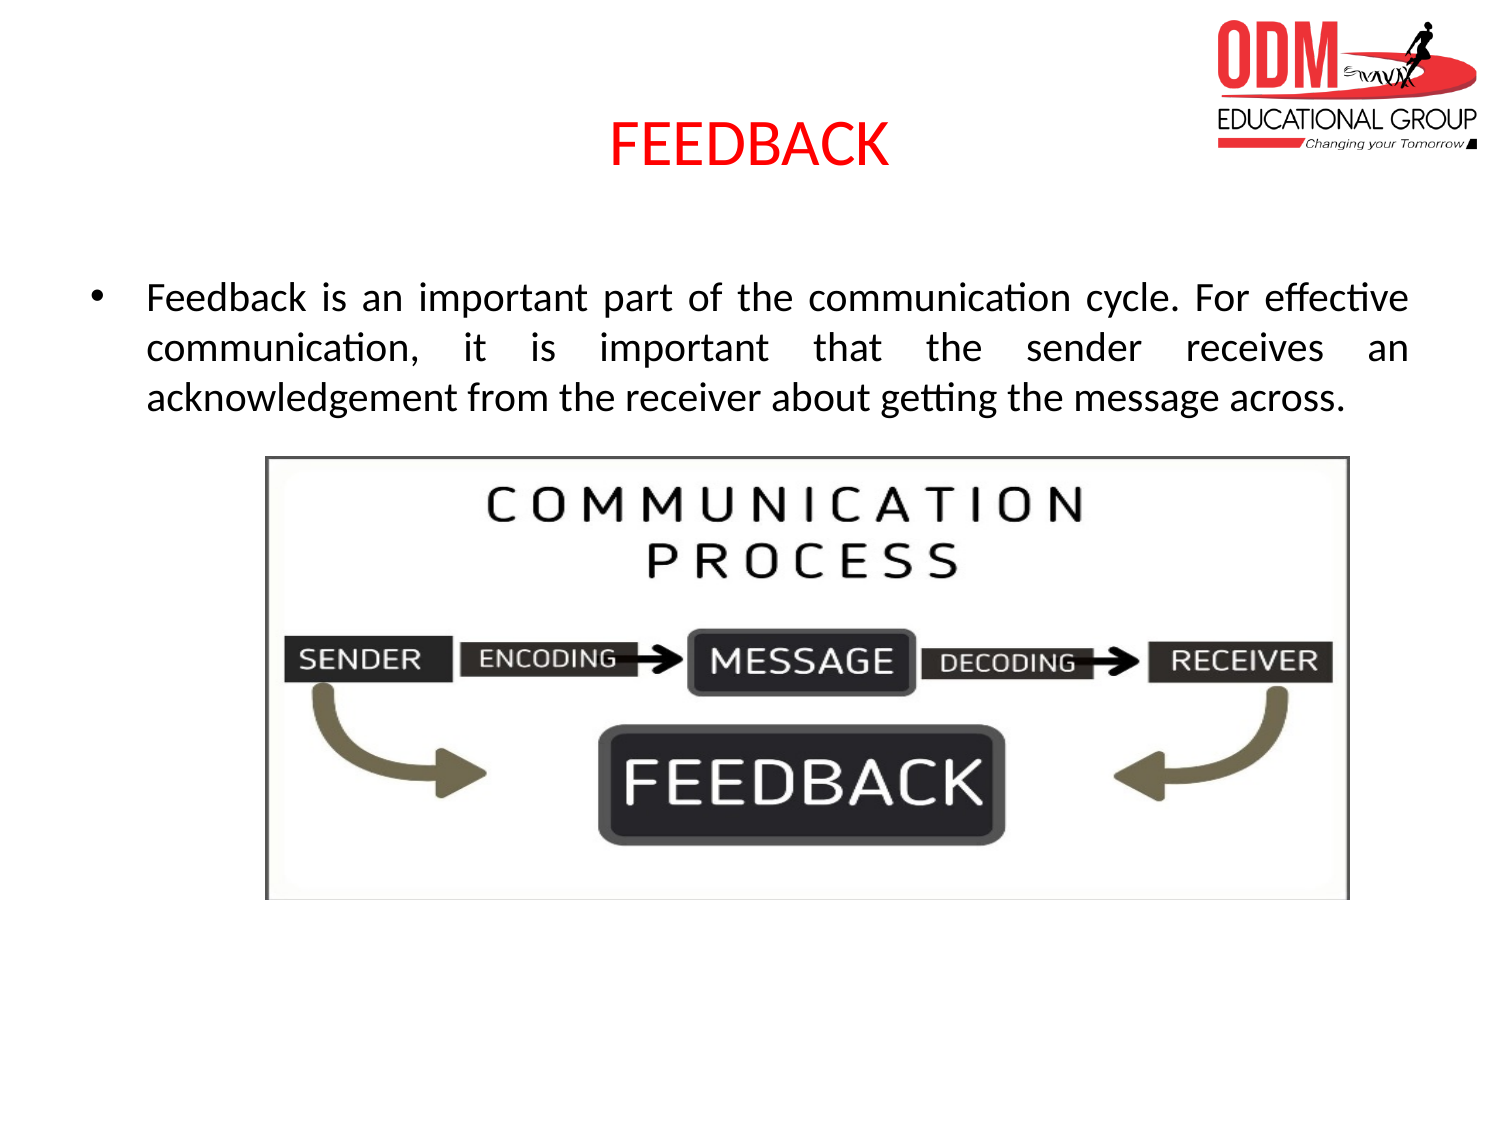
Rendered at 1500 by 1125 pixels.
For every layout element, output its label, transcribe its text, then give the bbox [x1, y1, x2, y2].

picture [265, 455, 1351, 901]
picture [1217, 20, 1478, 150]
list Feedback is an important part of the communication cycle. For effective communication, it is important that the sender receives an acknowledgement from the receiver about getting the message across. [75, 262, 1425, 1005]
title FEEDBACK [75, 45, 1425, 233]
